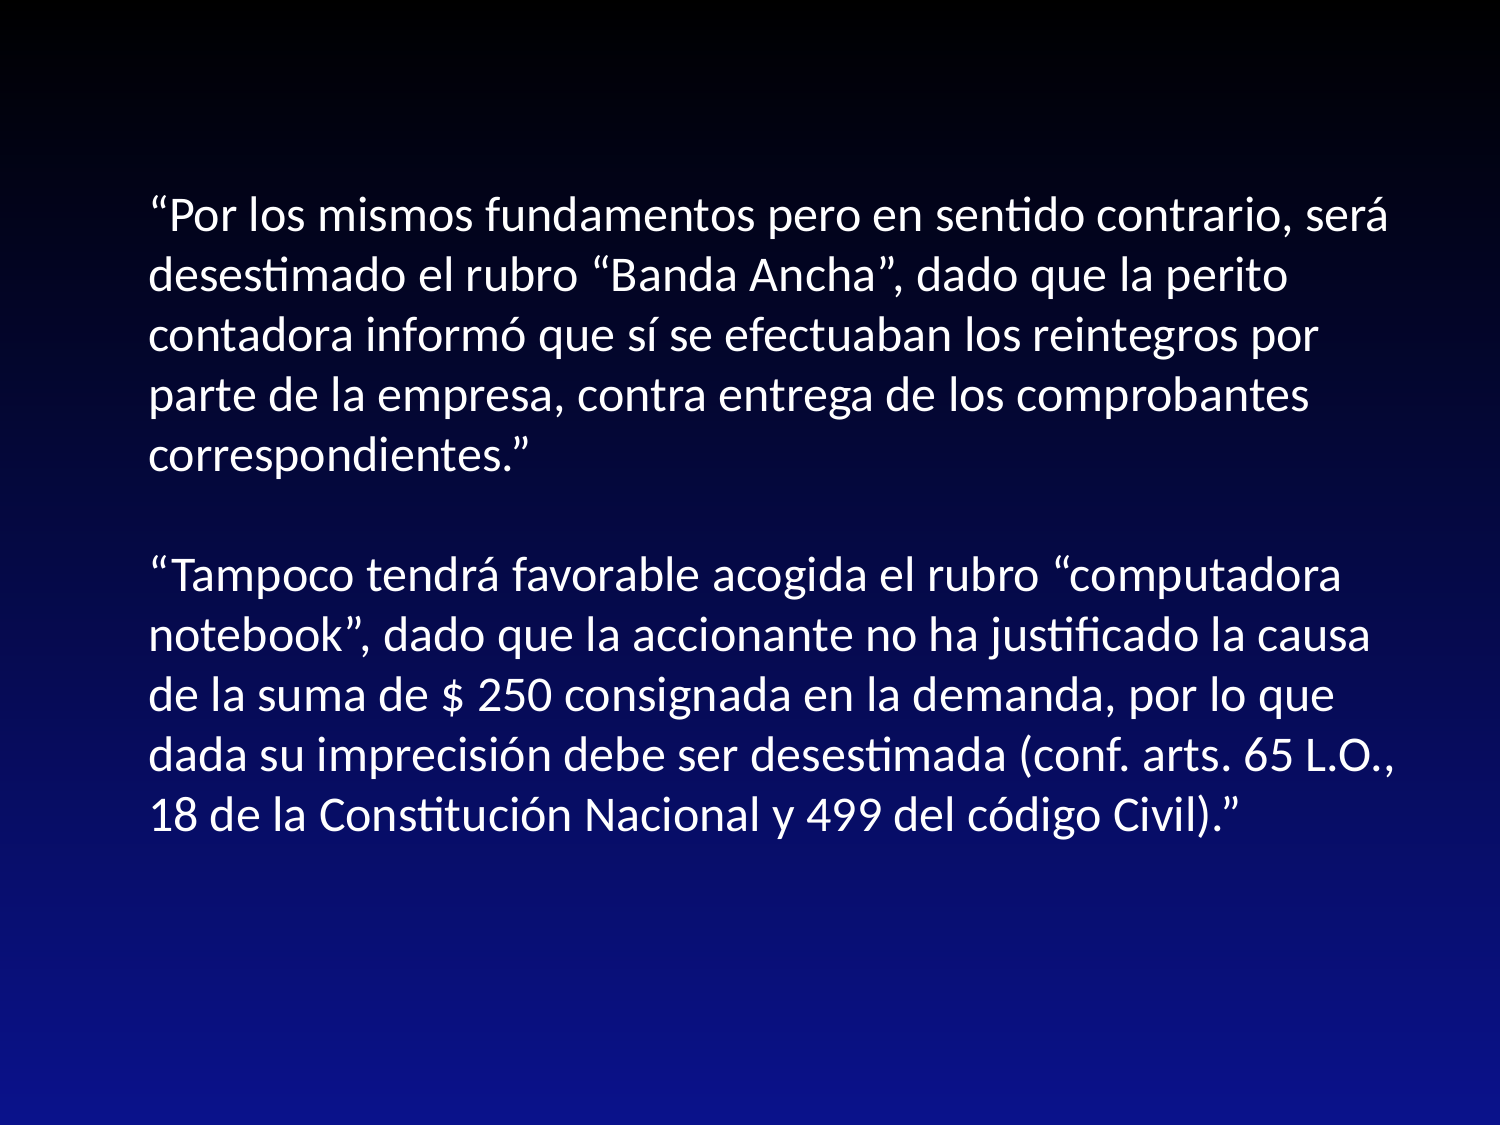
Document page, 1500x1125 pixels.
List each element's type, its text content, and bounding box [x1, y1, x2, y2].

list “Por los mismos fundamentos pero en sentido contrario, será desestimado el rubro “Banda Ancha”, dado que la perito contadora informó que sí se efectuaban los reintegros por parte de la empresa, contra entrega de los comprobantes correspondientes.” “Tampoco tendrá favorable acogida el rubro “computadora notebook”, dado que la accionante no ha justificado la causa de la suma de $ 250 consignada en la demanda, por lo que dada su imprecisión debe ser desestimada (conf. arts. 65 L.O., 18 de la Constitución Nacional y 499 del código Civil).” [76, 113, 1428, 1017]
